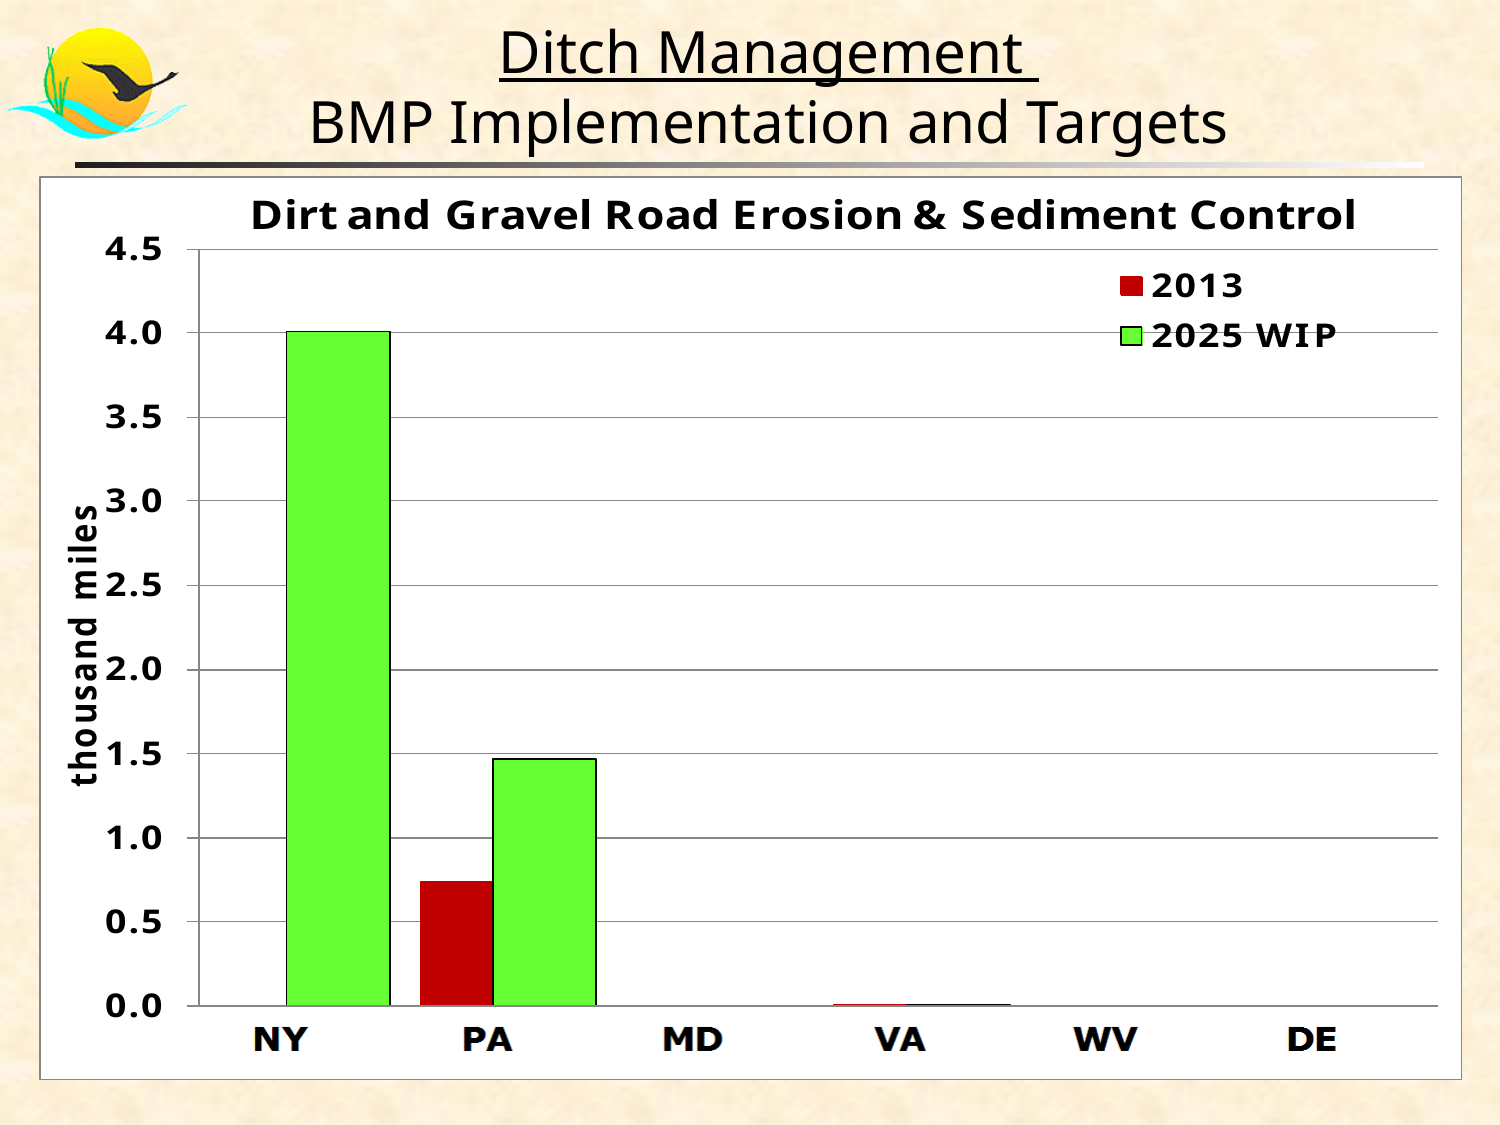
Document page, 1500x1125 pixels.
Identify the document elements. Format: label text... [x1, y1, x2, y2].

text_box Ditch Management BMP Implementation and Targets [174, 37, 1363, 163]
picture [0, 0, 1500, 1125]
text_box [75, 162, 1425, 168]
